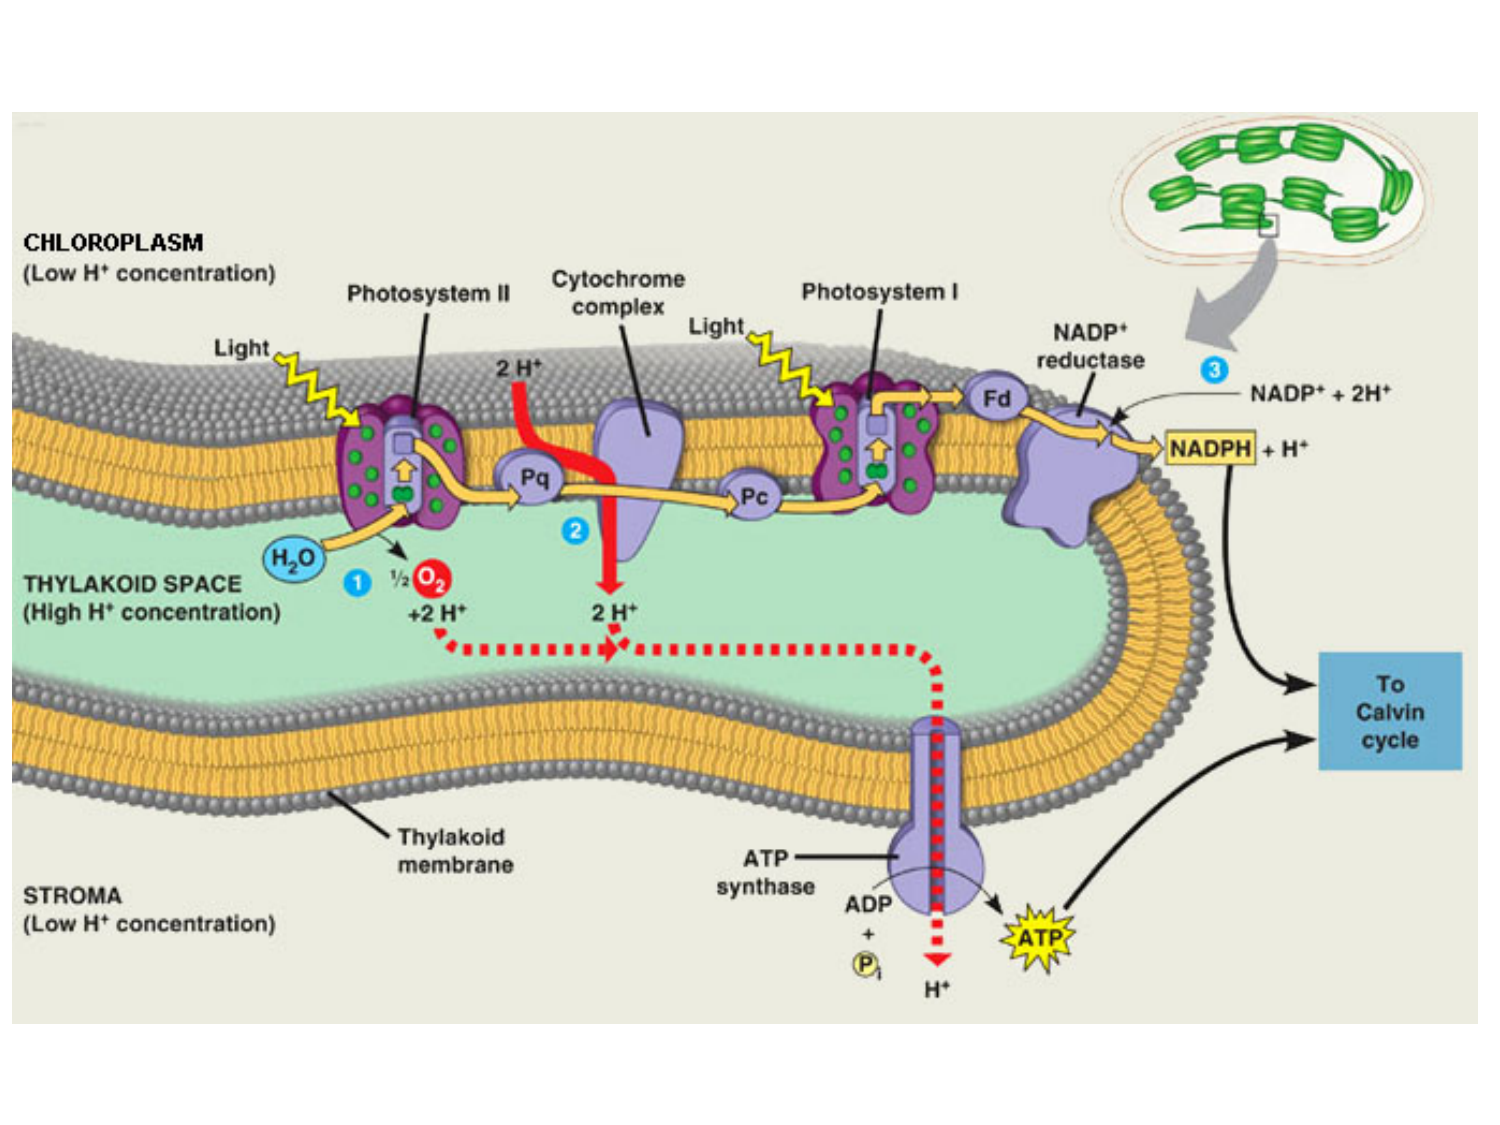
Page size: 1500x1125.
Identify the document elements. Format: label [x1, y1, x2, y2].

picture [12, 112, 1478, 1025]
